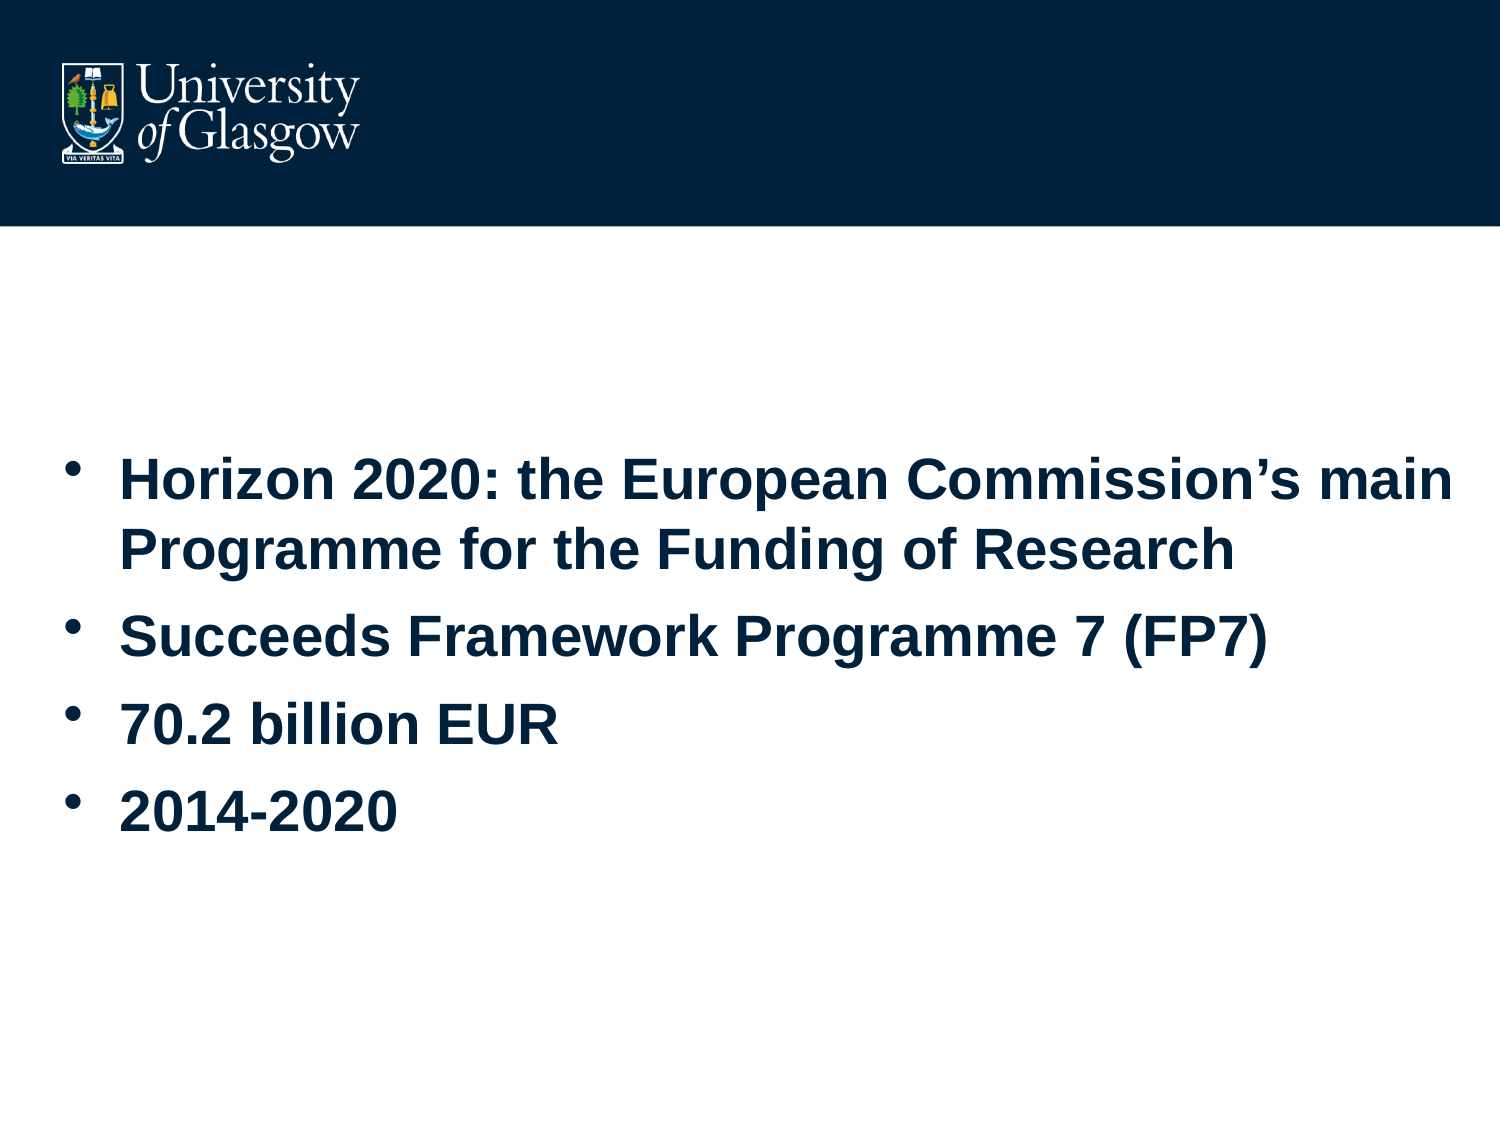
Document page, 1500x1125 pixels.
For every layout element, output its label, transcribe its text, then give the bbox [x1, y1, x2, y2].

list Horizon 2020: the European Commission’s main Programme for the Funding of Research Succeeds Framework Programme 7 (FP7) 70.2 billion EUR 2014-2020 [62, 265, 1480, 1058]
picture [62, 61, 361, 164]
